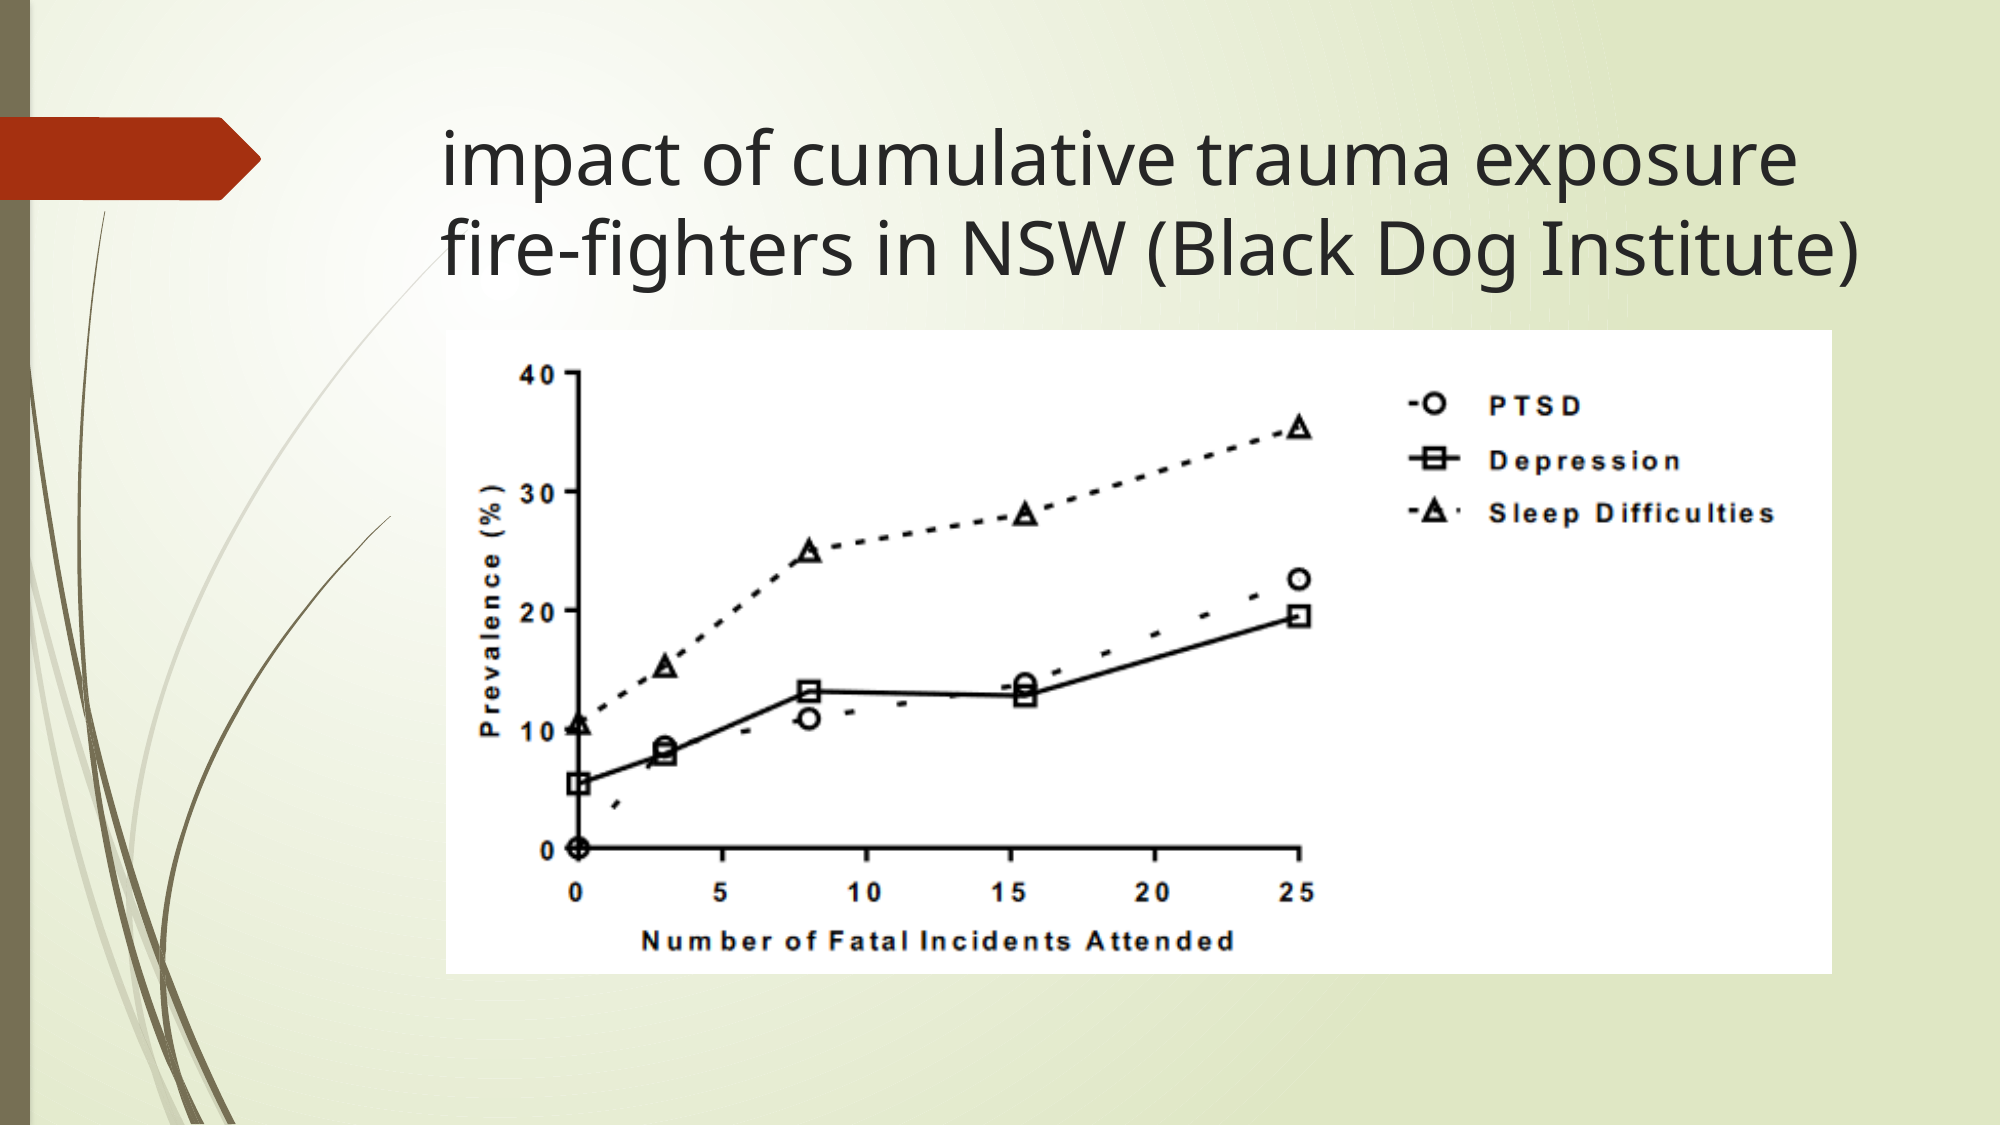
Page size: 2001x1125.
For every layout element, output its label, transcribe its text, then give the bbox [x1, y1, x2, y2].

title impact of cumulative trauma exposure fire-fighters in NSW (Black Dog Institute) [425, 102, 1888, 313]
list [446, 330, 1832, 975]
